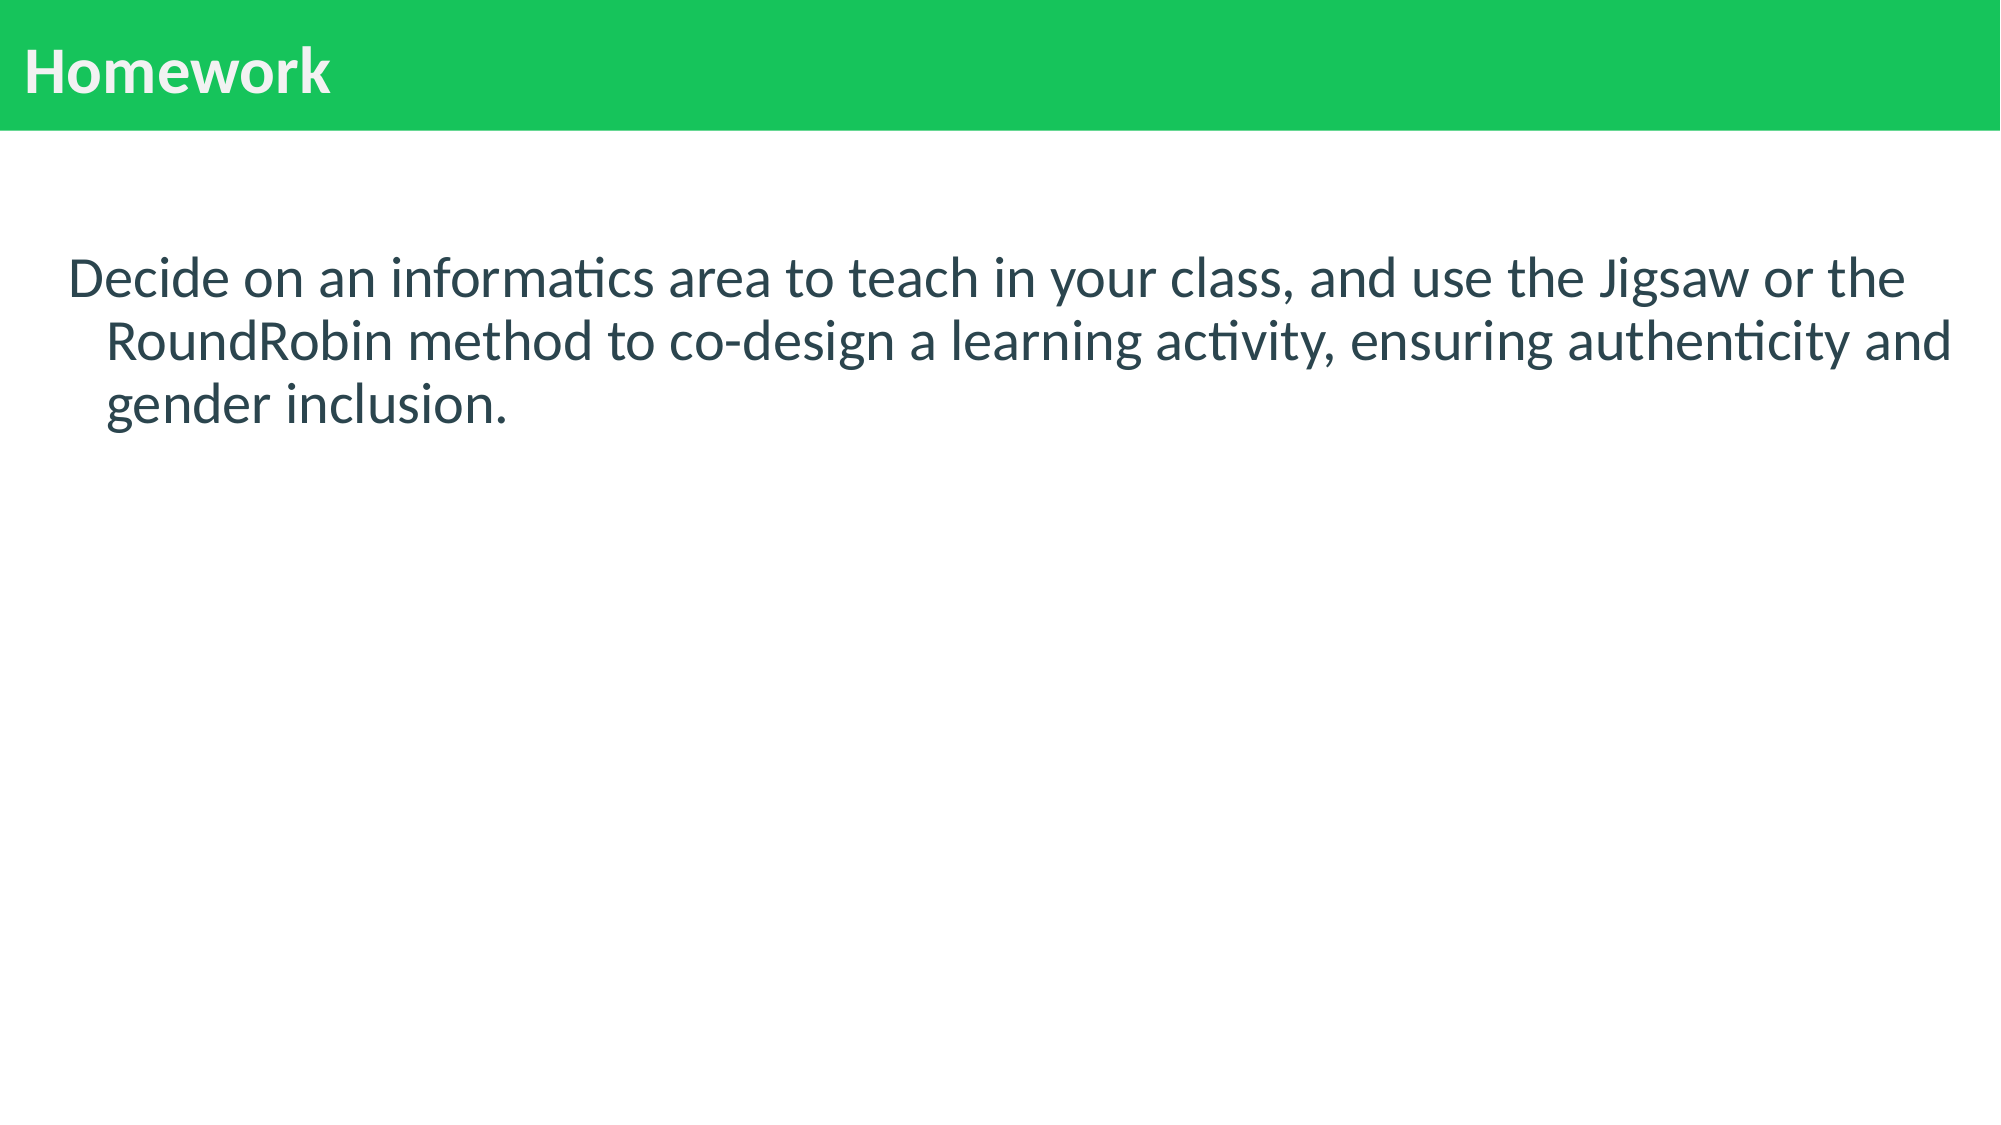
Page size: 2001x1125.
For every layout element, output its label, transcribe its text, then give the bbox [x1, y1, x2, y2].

title Homework [16, 13, 1976, 131]
list Decide on an informatics area to teach in your class, and use the Jigsaw or the RoundRobin method to co-design a learning activity, ensuring authenticity and gender inclusion. [16, 239, 1976, 1108]
